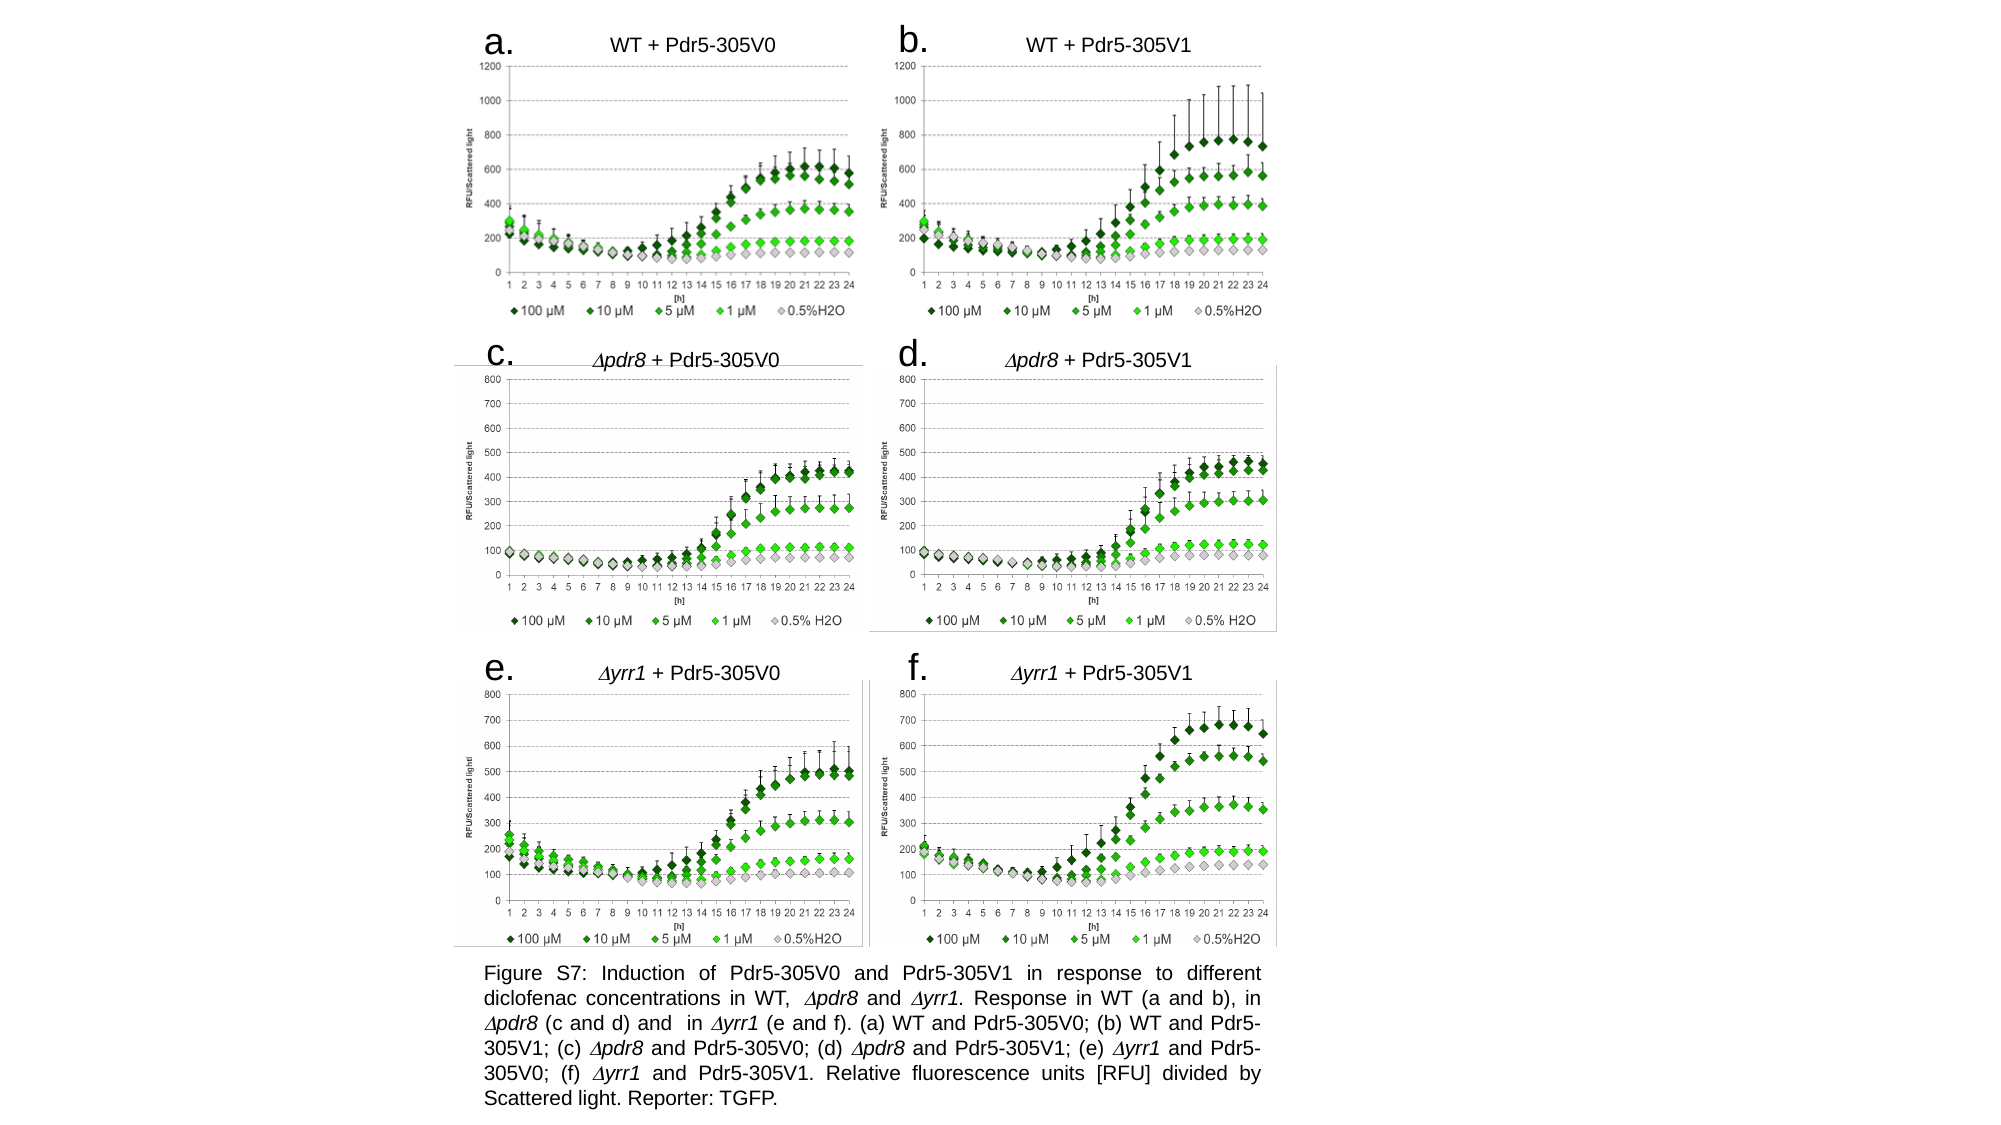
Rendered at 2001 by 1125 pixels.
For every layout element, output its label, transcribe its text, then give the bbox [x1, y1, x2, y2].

text_box Figure S7: Induction of Pdr5-305V0 and Pdr5-305V1 in response to different diclofenac concentrations in WT, Dpdr8 and Dyrr1. Response in WT (a and b), in Dpdr8 (c and d) and in Dyrr1 (e and f). (a) WT and Pdr5-305V0; (b) WT and Pdr5-305V1; (c) Dpdr8 and Pdr5-305V0; (d) Dpdr8 and Pdr5-305V1; (e) Dyrr1 and Pdr5-305V0; (f) Dyrr1 and Pdr5-305V1. Relative fluorescence units [RFU] divided by Scattered light. Reporter: TGFP. [468, 952, 1277, 1117]
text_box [454, 7, 1277, 947]
